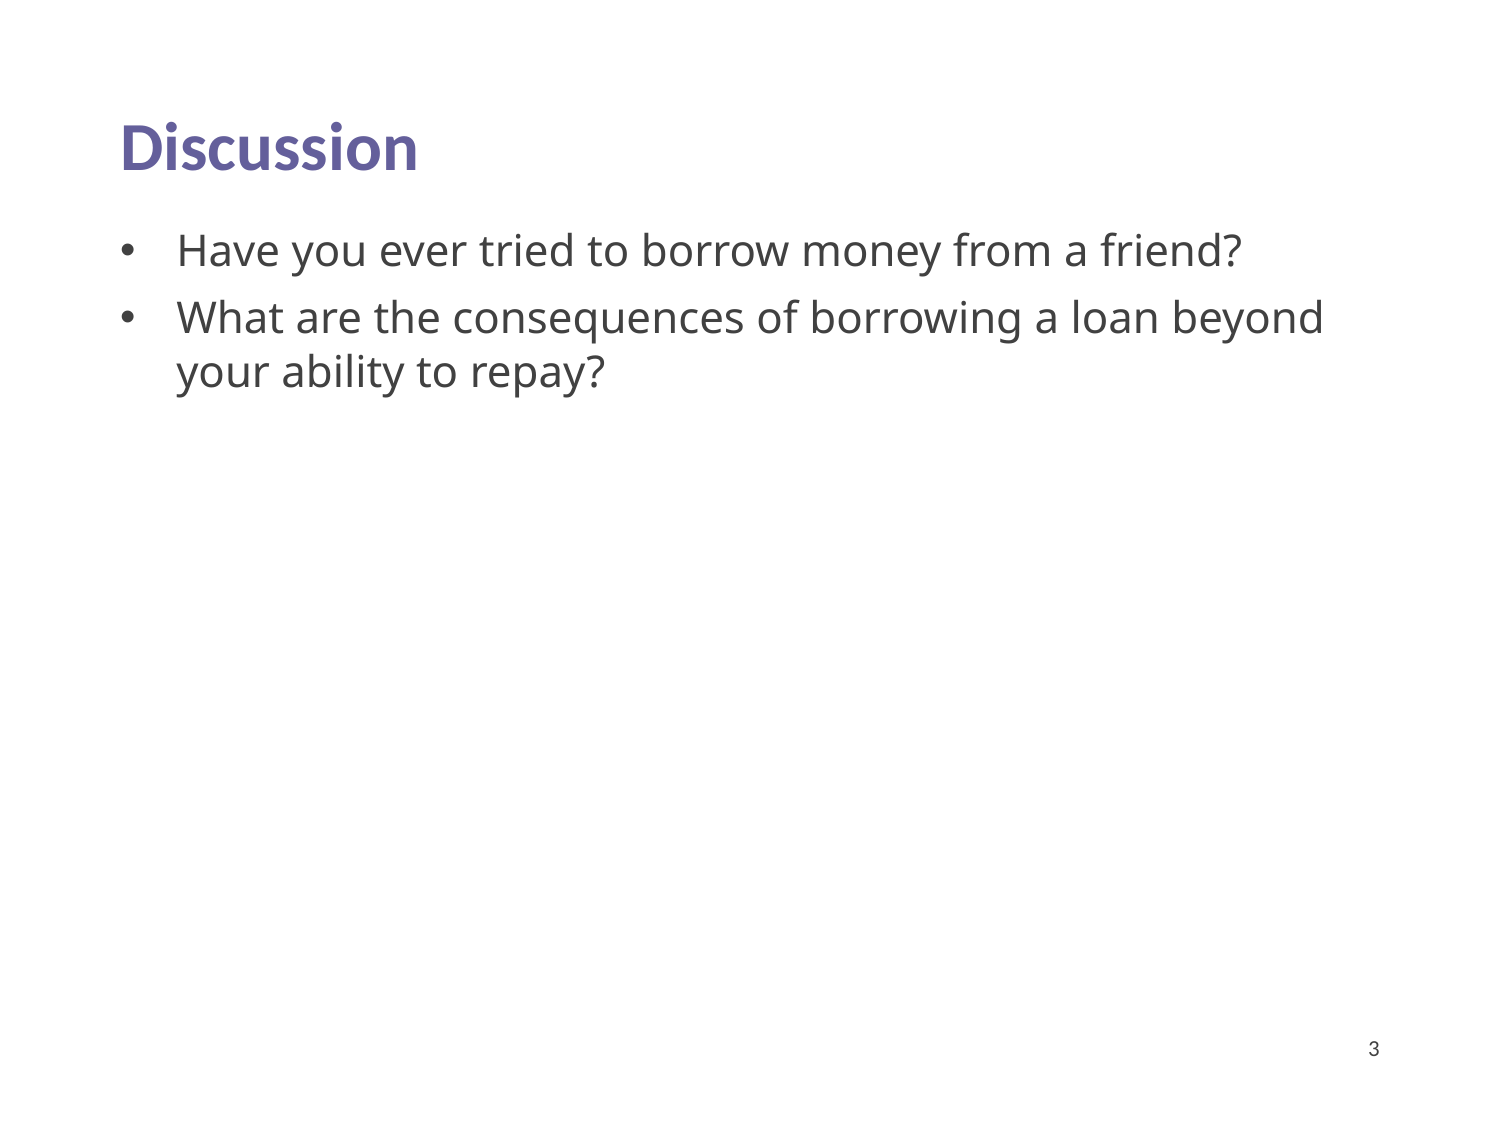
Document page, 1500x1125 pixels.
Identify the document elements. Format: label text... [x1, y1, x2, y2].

list Have you ever tried to borrow money from a friend? What are the consequences of borrowing a loan beyond your ability to repay? [119, 220, 1381, 815]
list Discussion [119, 113, 1382, 213]
slide_number 3 [1358, 1035, 1381, 1062]
